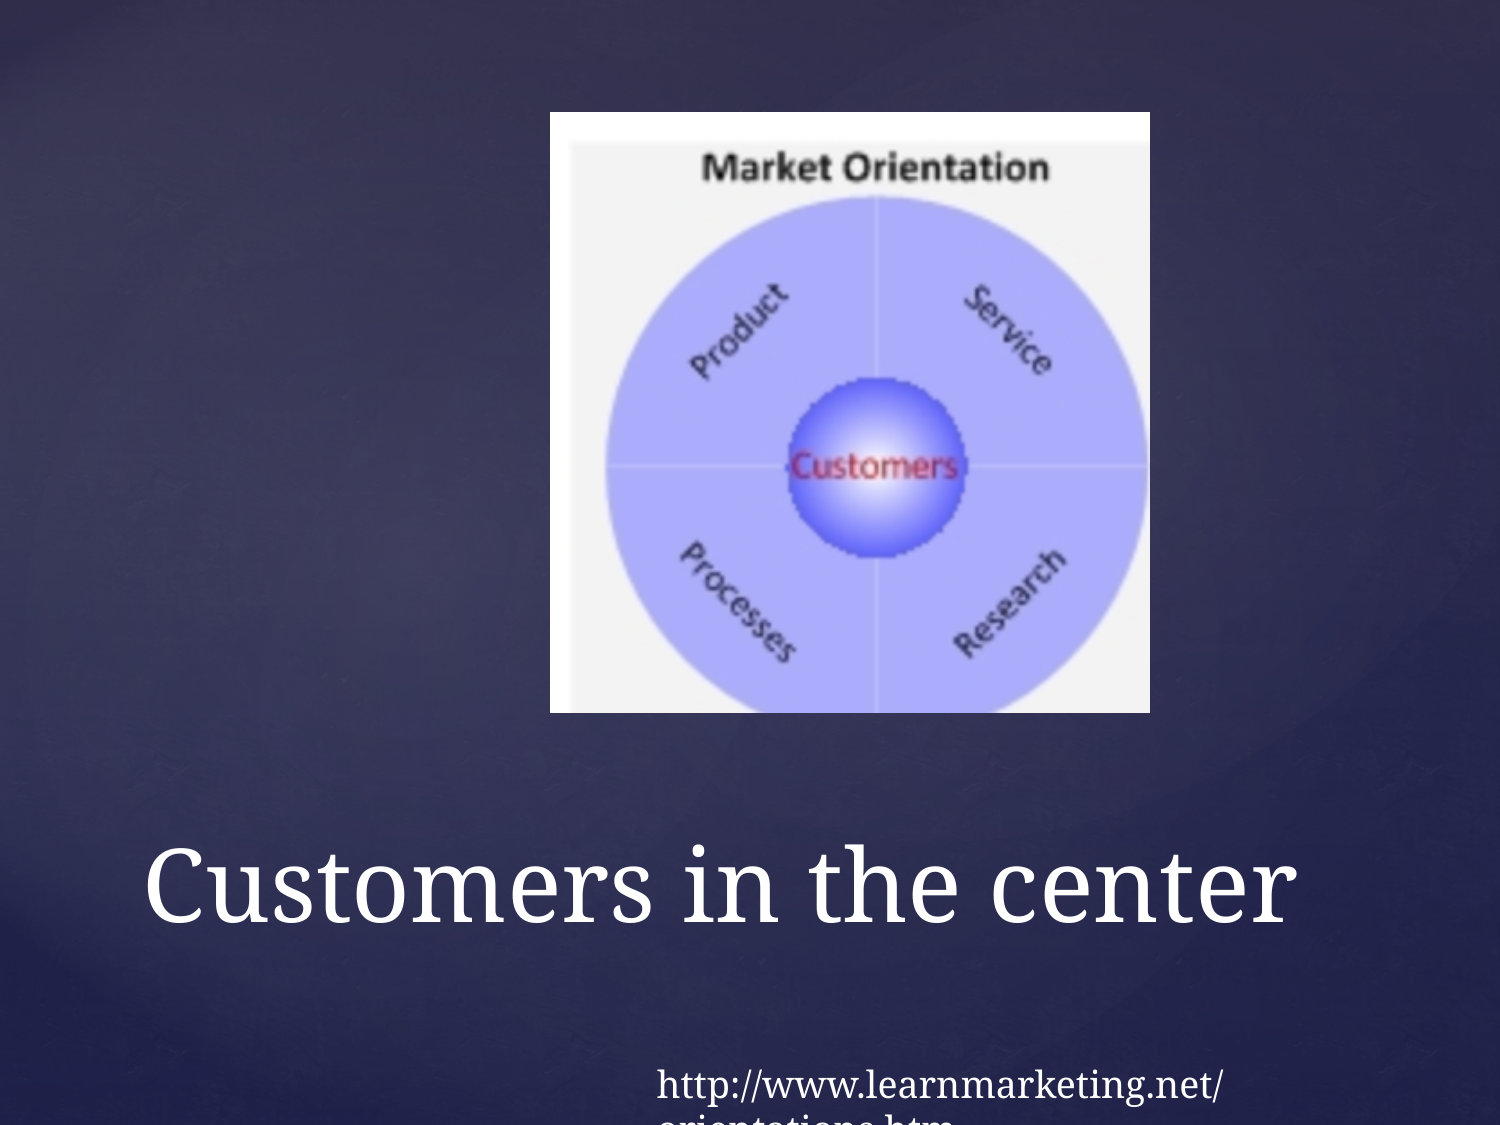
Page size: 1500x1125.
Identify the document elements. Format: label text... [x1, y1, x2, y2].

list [349, 111, 1351, 713]
text_box http://www.learnmarketing.net/orientations.htm [642, 1053, 1500, 1125]
title Customers in the center [127, 800, 1365, 950]
